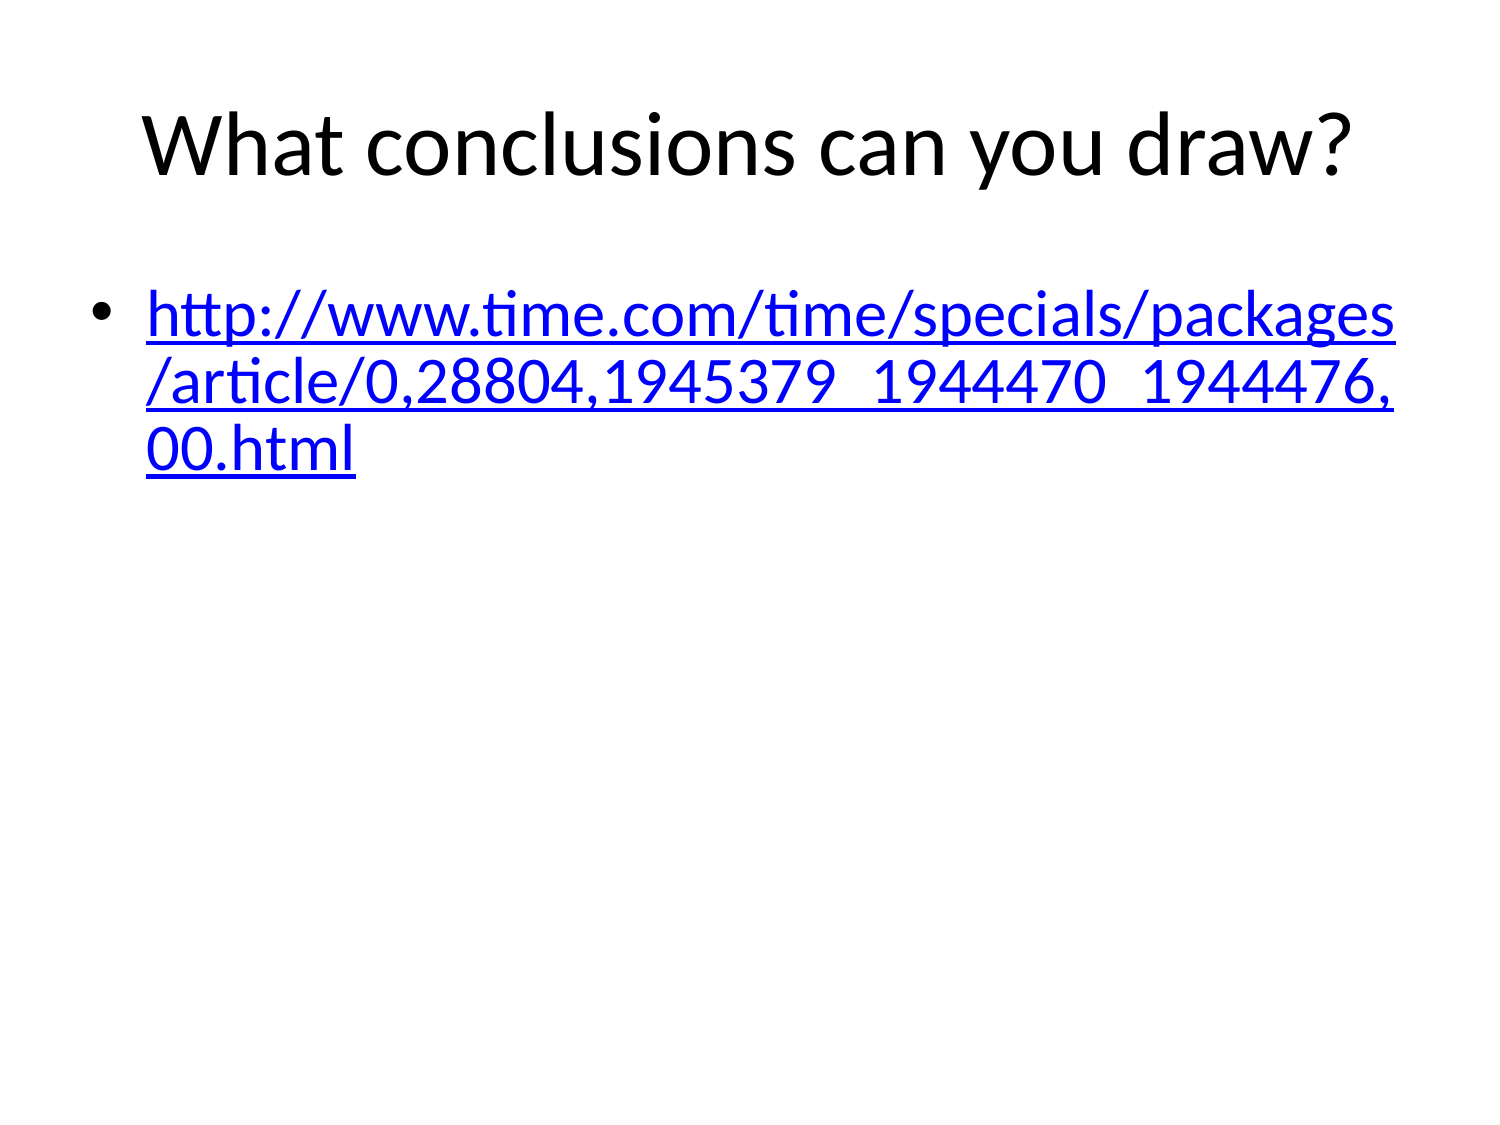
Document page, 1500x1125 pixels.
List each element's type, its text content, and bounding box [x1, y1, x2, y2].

title What conclusions can you draw? [75, 45, 1425, 233]
list http://www.time.com/time/specials/packages/article/0,28804,1945379_1944470_1944476,00.html [75, 262, 1425, 1005]
